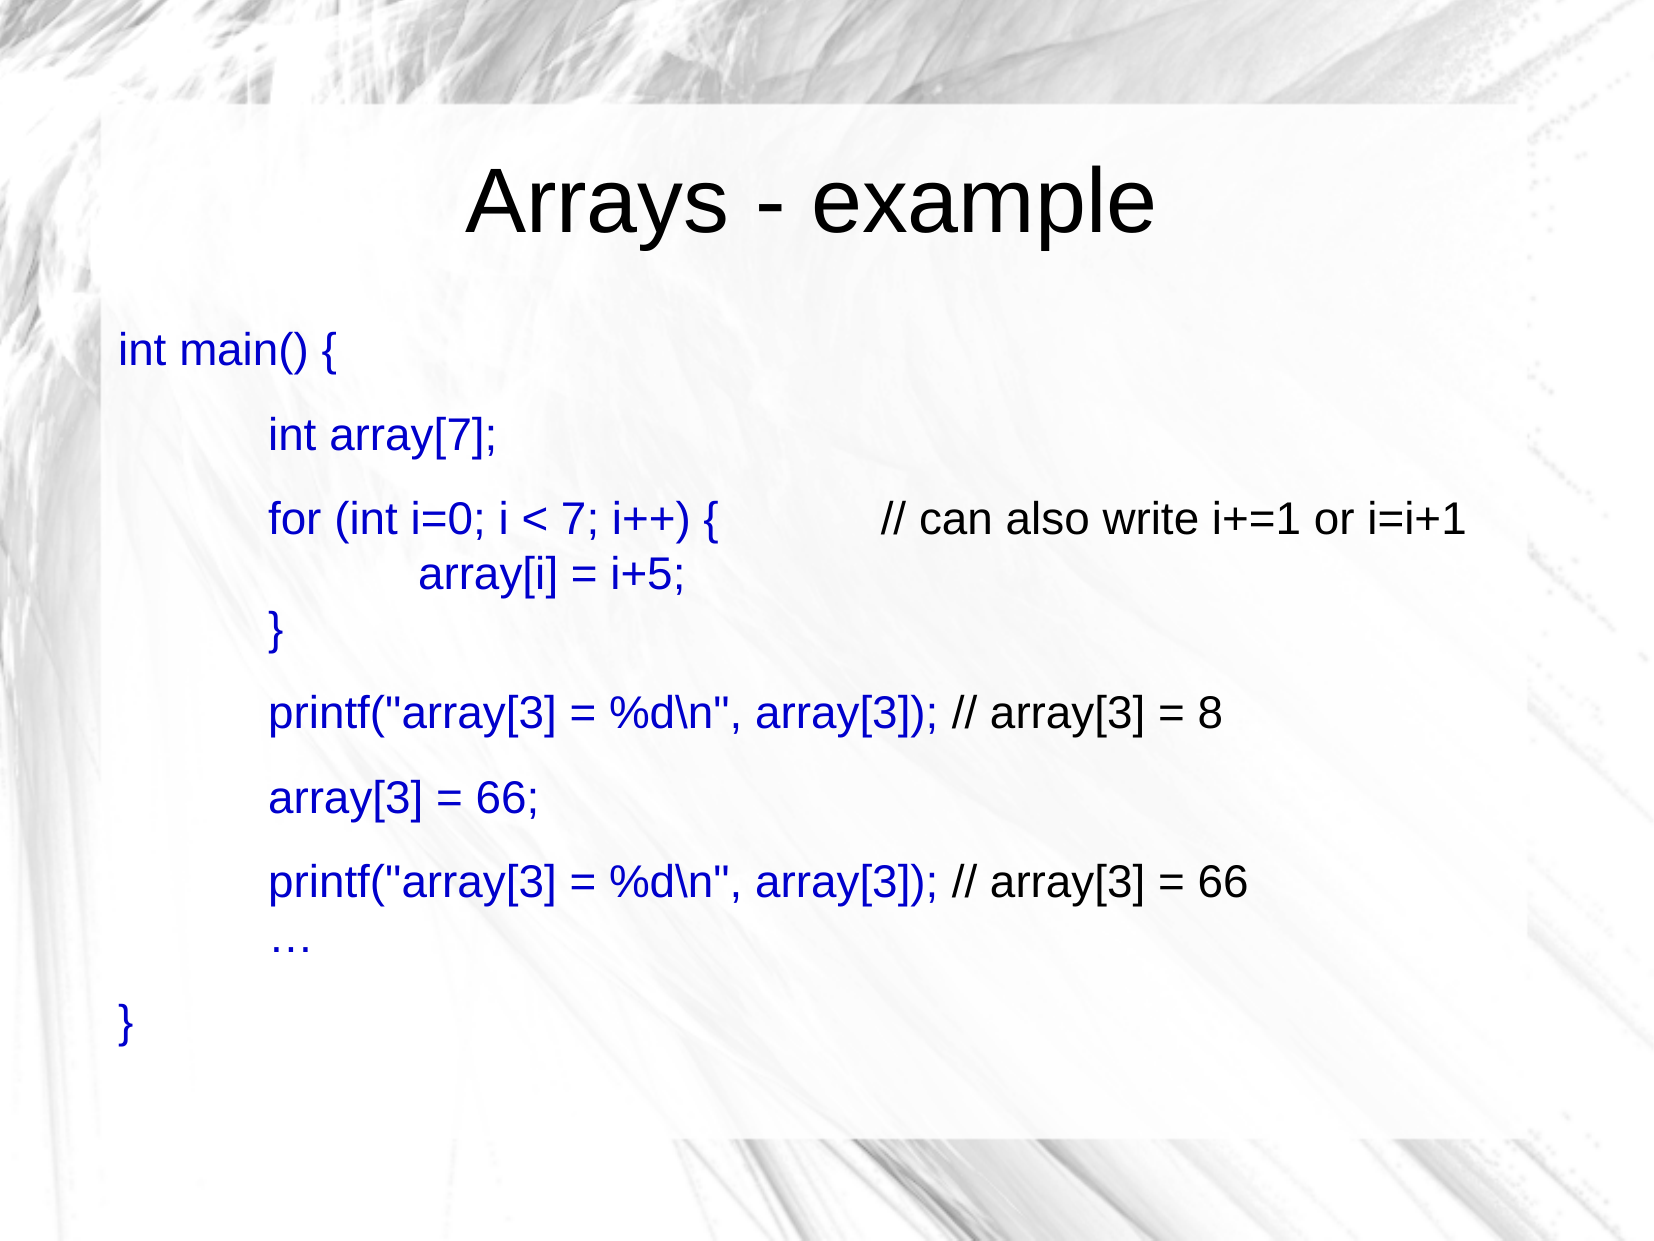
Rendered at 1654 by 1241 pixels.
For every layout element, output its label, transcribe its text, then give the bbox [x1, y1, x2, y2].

title Arrays - example [118, 112, 1506, 281]
picture [0, 0, 1654, 1241]
list int main() { int array[7]; for (int i=0; i < 7; i++) { // can also write i+=1 or i=i+1 array[i] = i+5; } printf("array[3] = %d\n", array[3]); // array[3] = 8 array[3] = 66; printf("array[3] = %d\n", array[3]); // array[3] = 66 … } [118, 319, 1571, 1109]
